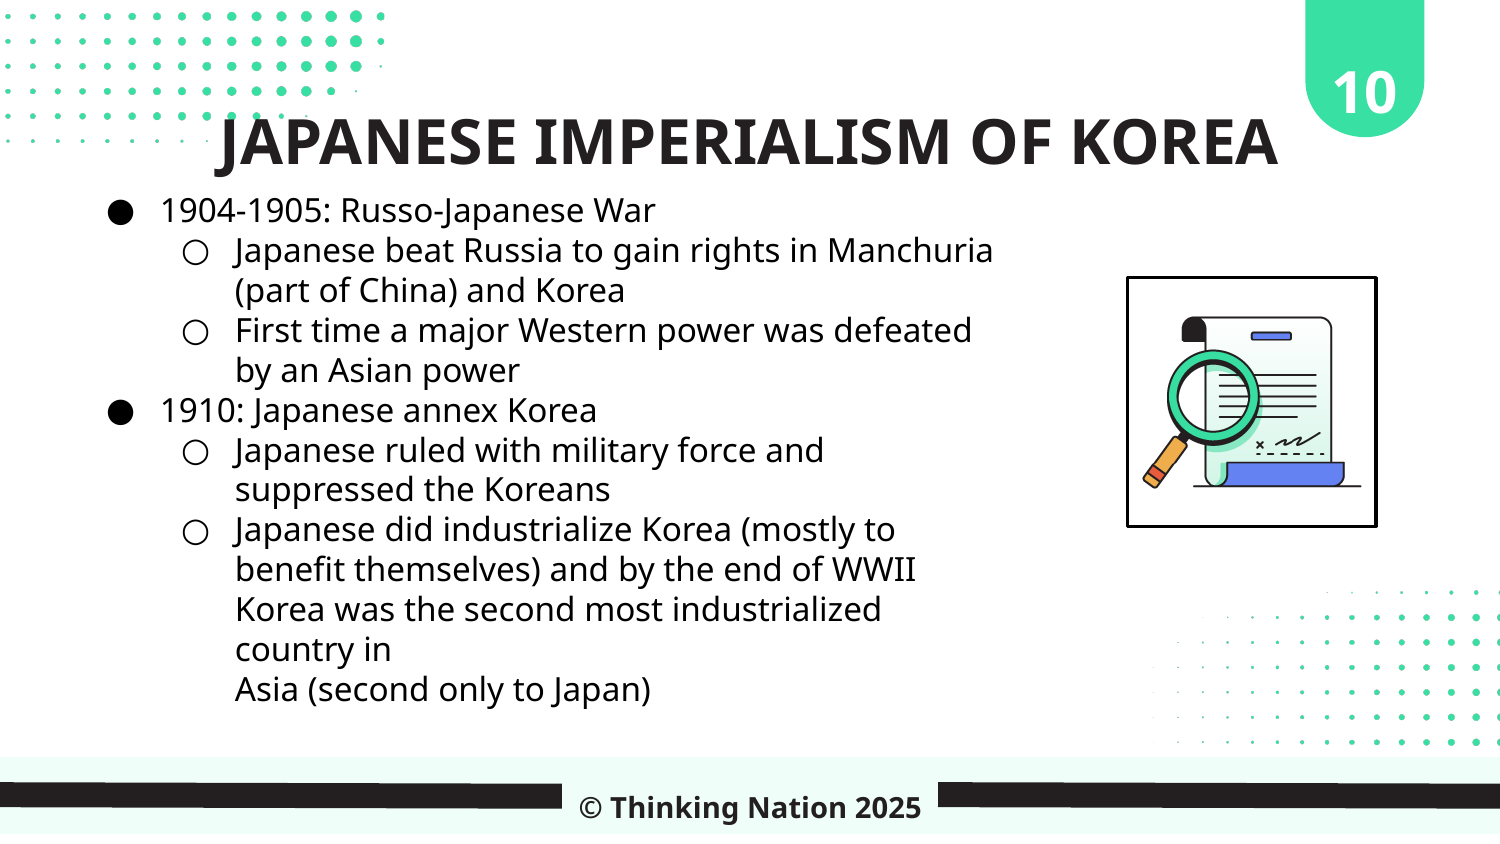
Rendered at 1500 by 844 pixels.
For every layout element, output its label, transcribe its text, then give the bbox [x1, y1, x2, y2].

text_box JAPANESE IMPERIALISM OF KOREA [209, 71, 1291, 177]
text_box [1128, 590, 1500, 755]
text_box 1904-1905: Russo-Japanese War Japanese beat Russia to gain rights in Manchuria (part of China) and Korea First time a major Western power was defeated by an Asian power 1910: Japanese annex Korea Japanese ruled with military force and suppressed the Koreans Japanese did industrialize Korea (mostly to benefit themselves) and by the end of WWII Korea was the second most industrialized country in Asia (second only to Japan) [85, 189, 1002, 709]
text_box [0, 0, 385, 144]
picture [1128, 278, 1375, 525]
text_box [1300, 0, 1430, 138]
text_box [0, 756, 1500, 835]
